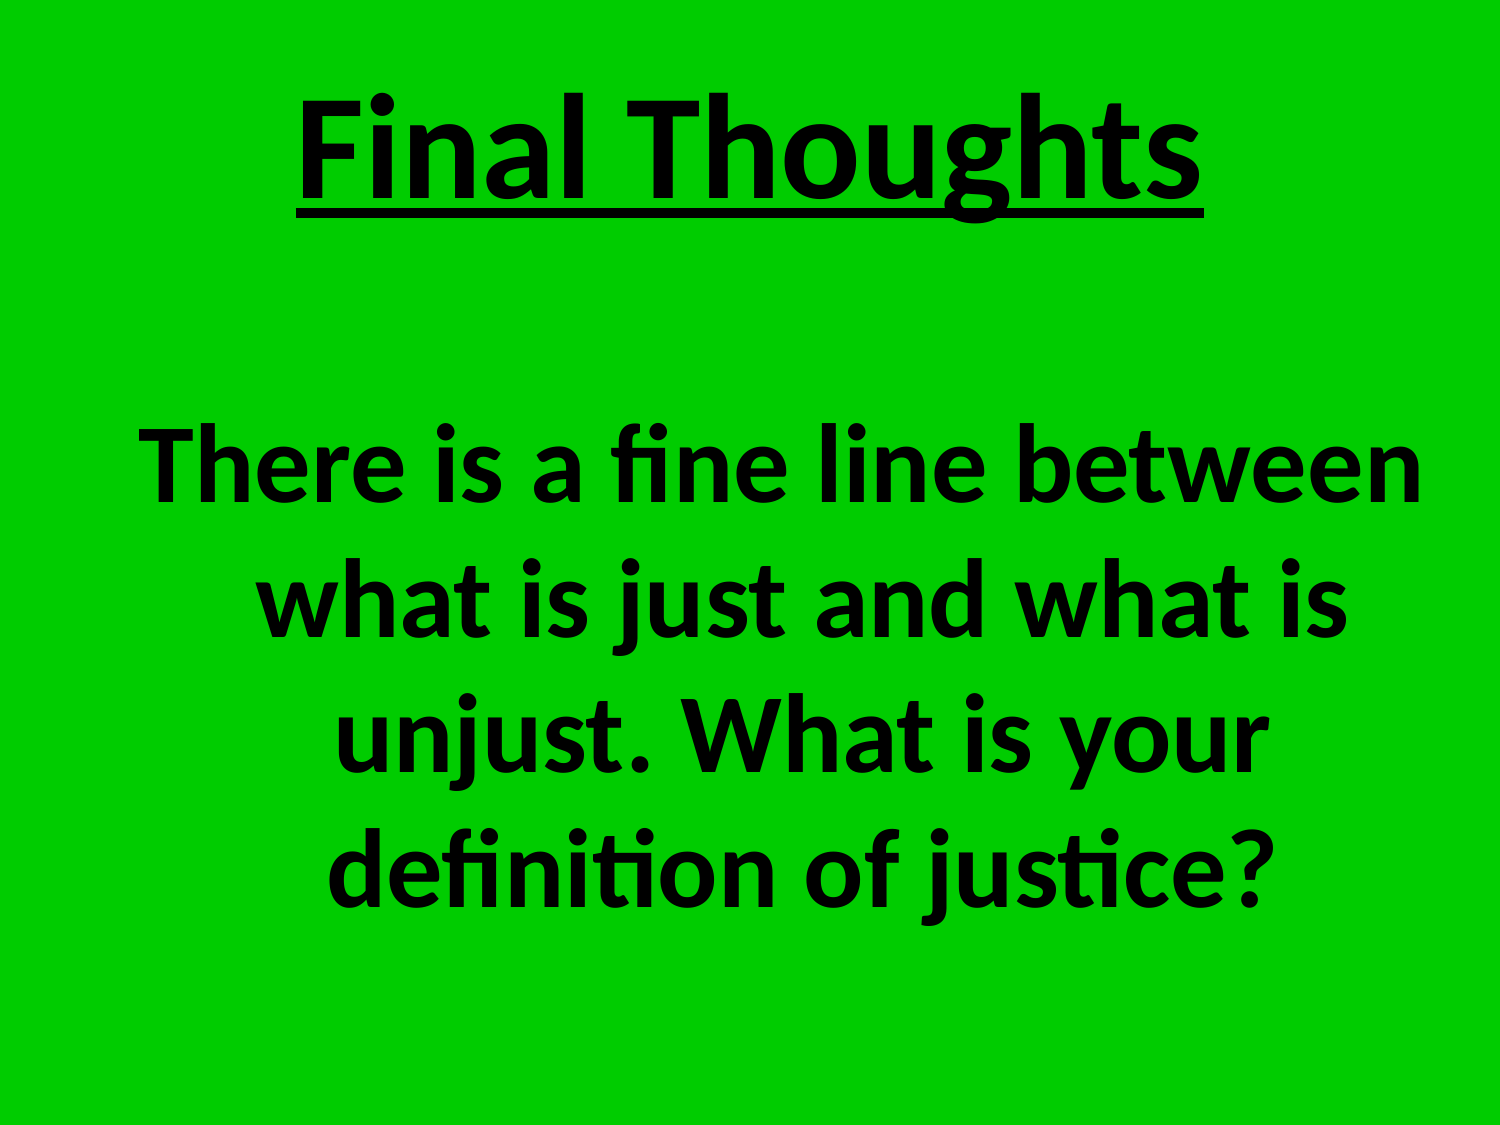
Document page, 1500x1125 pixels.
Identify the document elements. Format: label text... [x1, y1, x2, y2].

title Final Thoughts [75, 45, 1425, 233]
list There is a fine line between what is just and what is unjust. What is your definition of justice? [99, 382, 1450, 1125]
